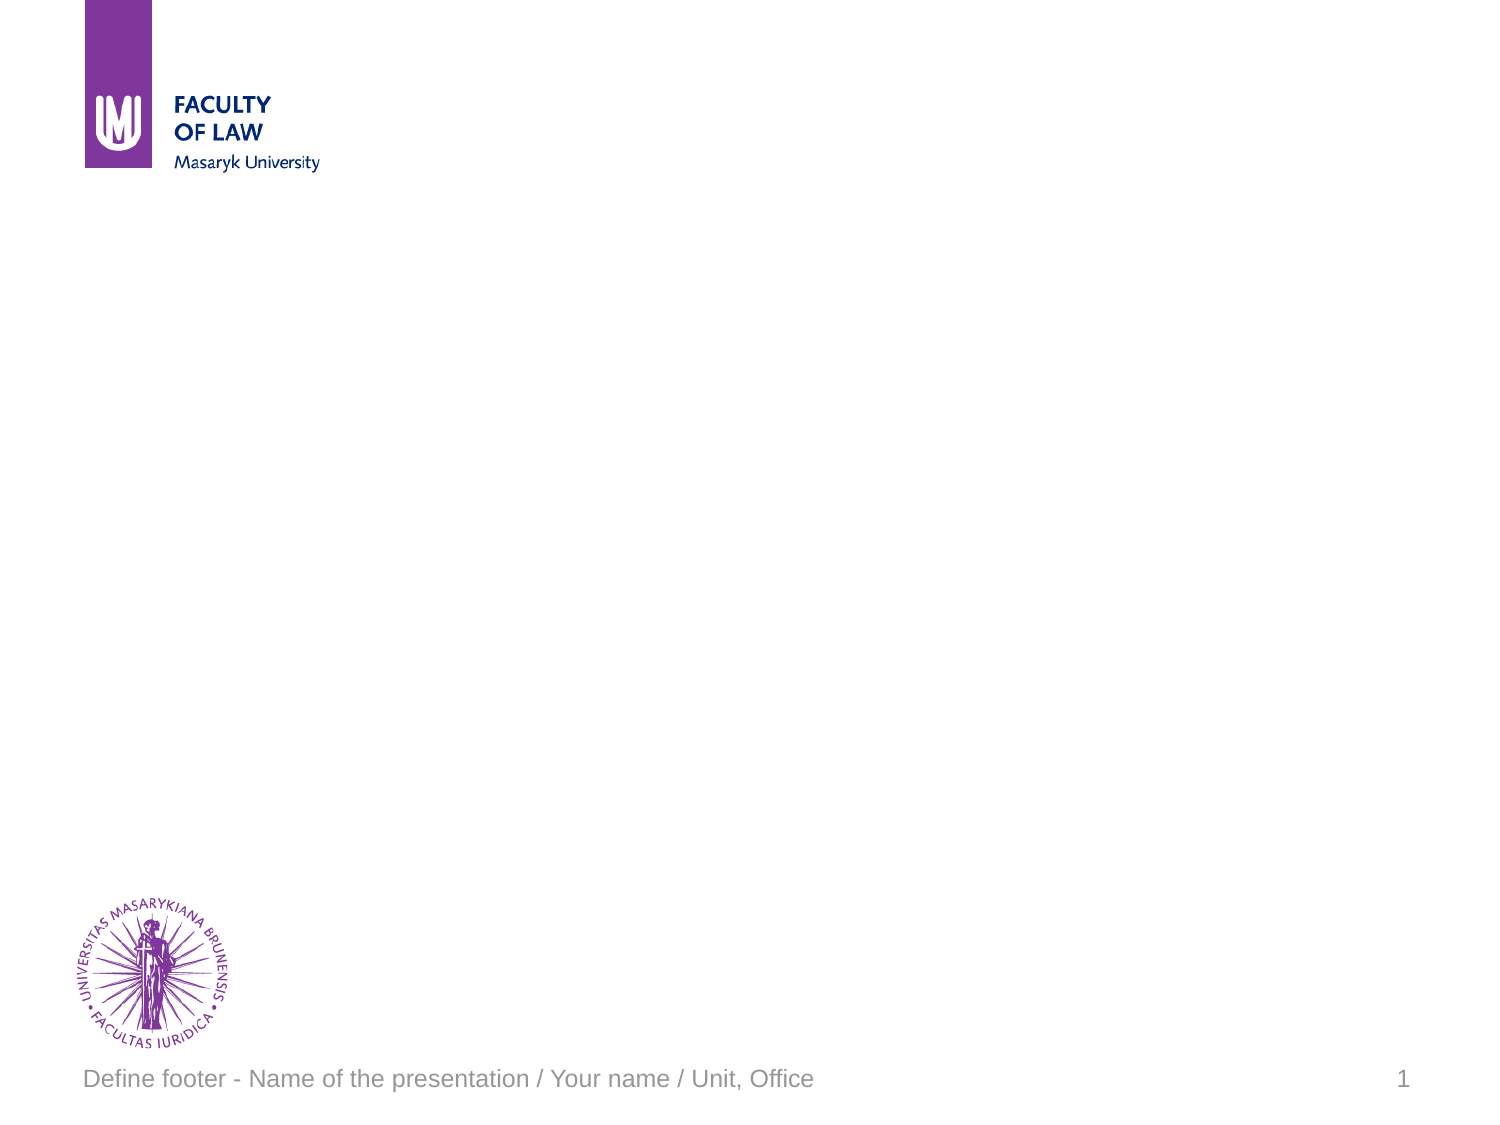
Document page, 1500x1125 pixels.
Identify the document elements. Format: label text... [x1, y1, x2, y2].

footer Define footer - Name of the presentation / Your name / Unit, Office [67, 1025, 1104, 1100]
slide_number 1 [1125, 1025, 1426, 1100]
picture [0, 0, 1500, 1125]
